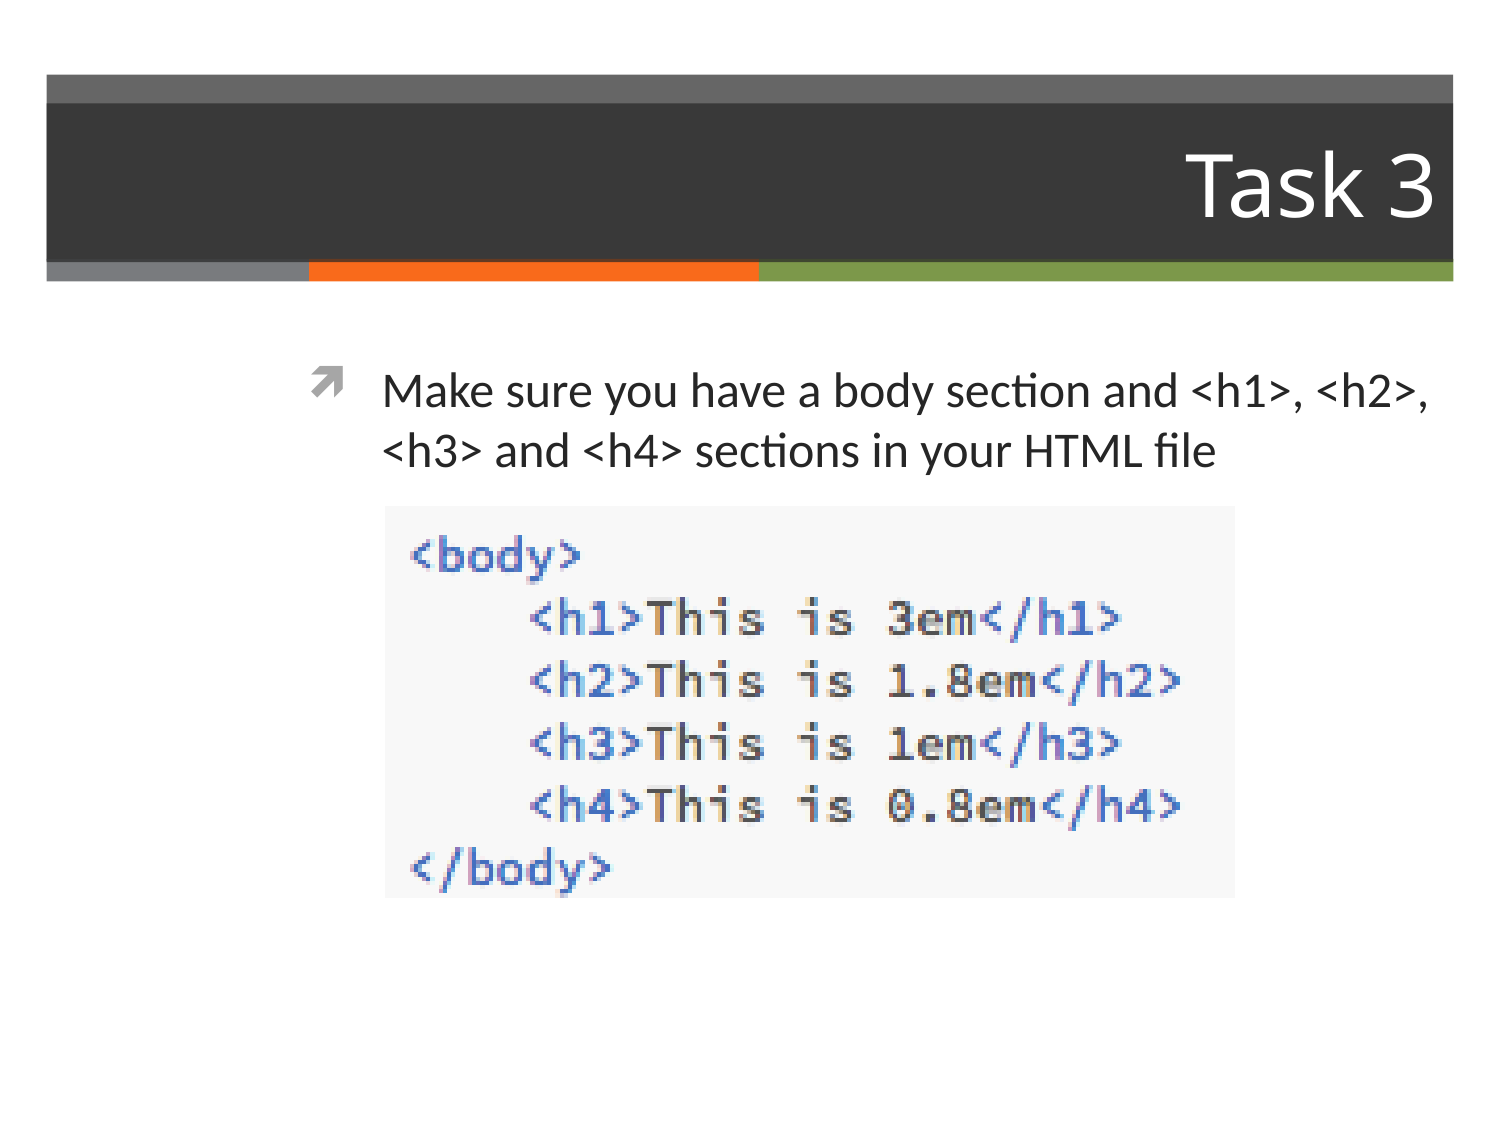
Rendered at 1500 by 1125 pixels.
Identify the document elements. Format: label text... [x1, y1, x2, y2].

title Task 3 [46, 103, 1454, 263]
list Make sure you have a body section and <h1>, <h2>, <h3> and <h4> sections in your HTML file [292, 350, 1454, 1005]
picture [384, 506, 1235, 899]
